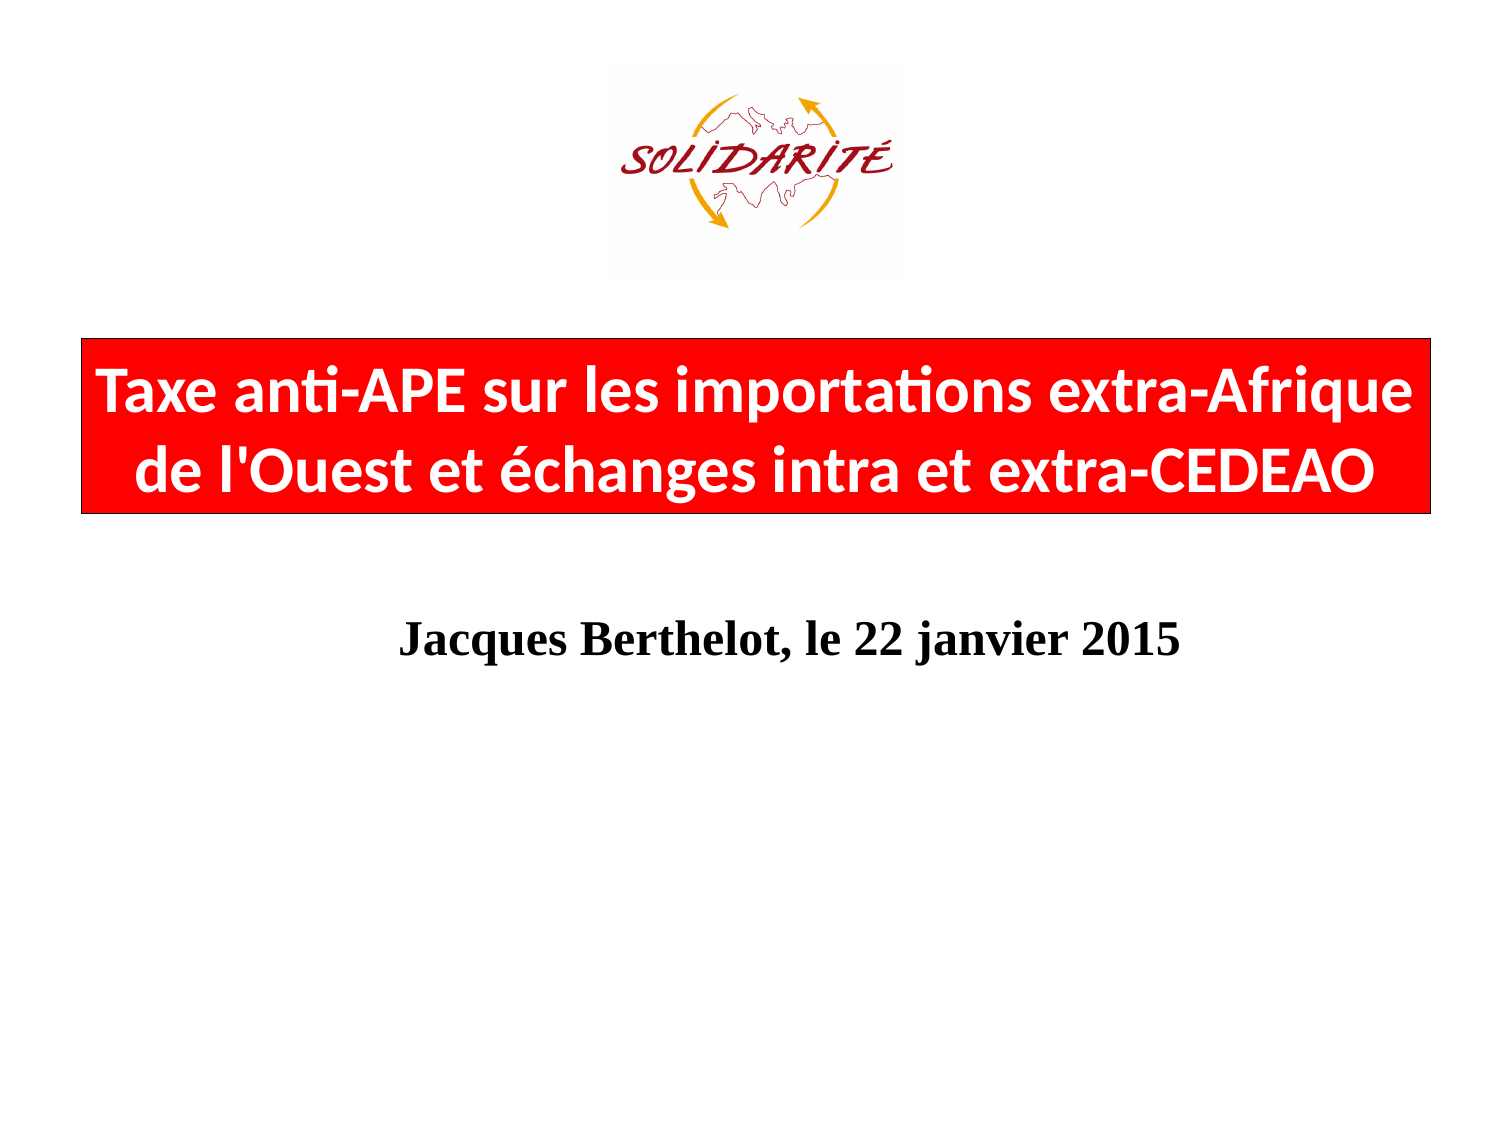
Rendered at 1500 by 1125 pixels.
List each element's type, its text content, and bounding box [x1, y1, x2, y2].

text_box Jacques Berthelot, le 22 janvier 2015 [383, 597, 1197, 673]
text_box Taxe anti-APE sur les importations extra-Afrique de l'Ouest et échanges intra et extra-CEDEAO [81, 338, 1431, 514]
picture [608, 66, 904, 280]
